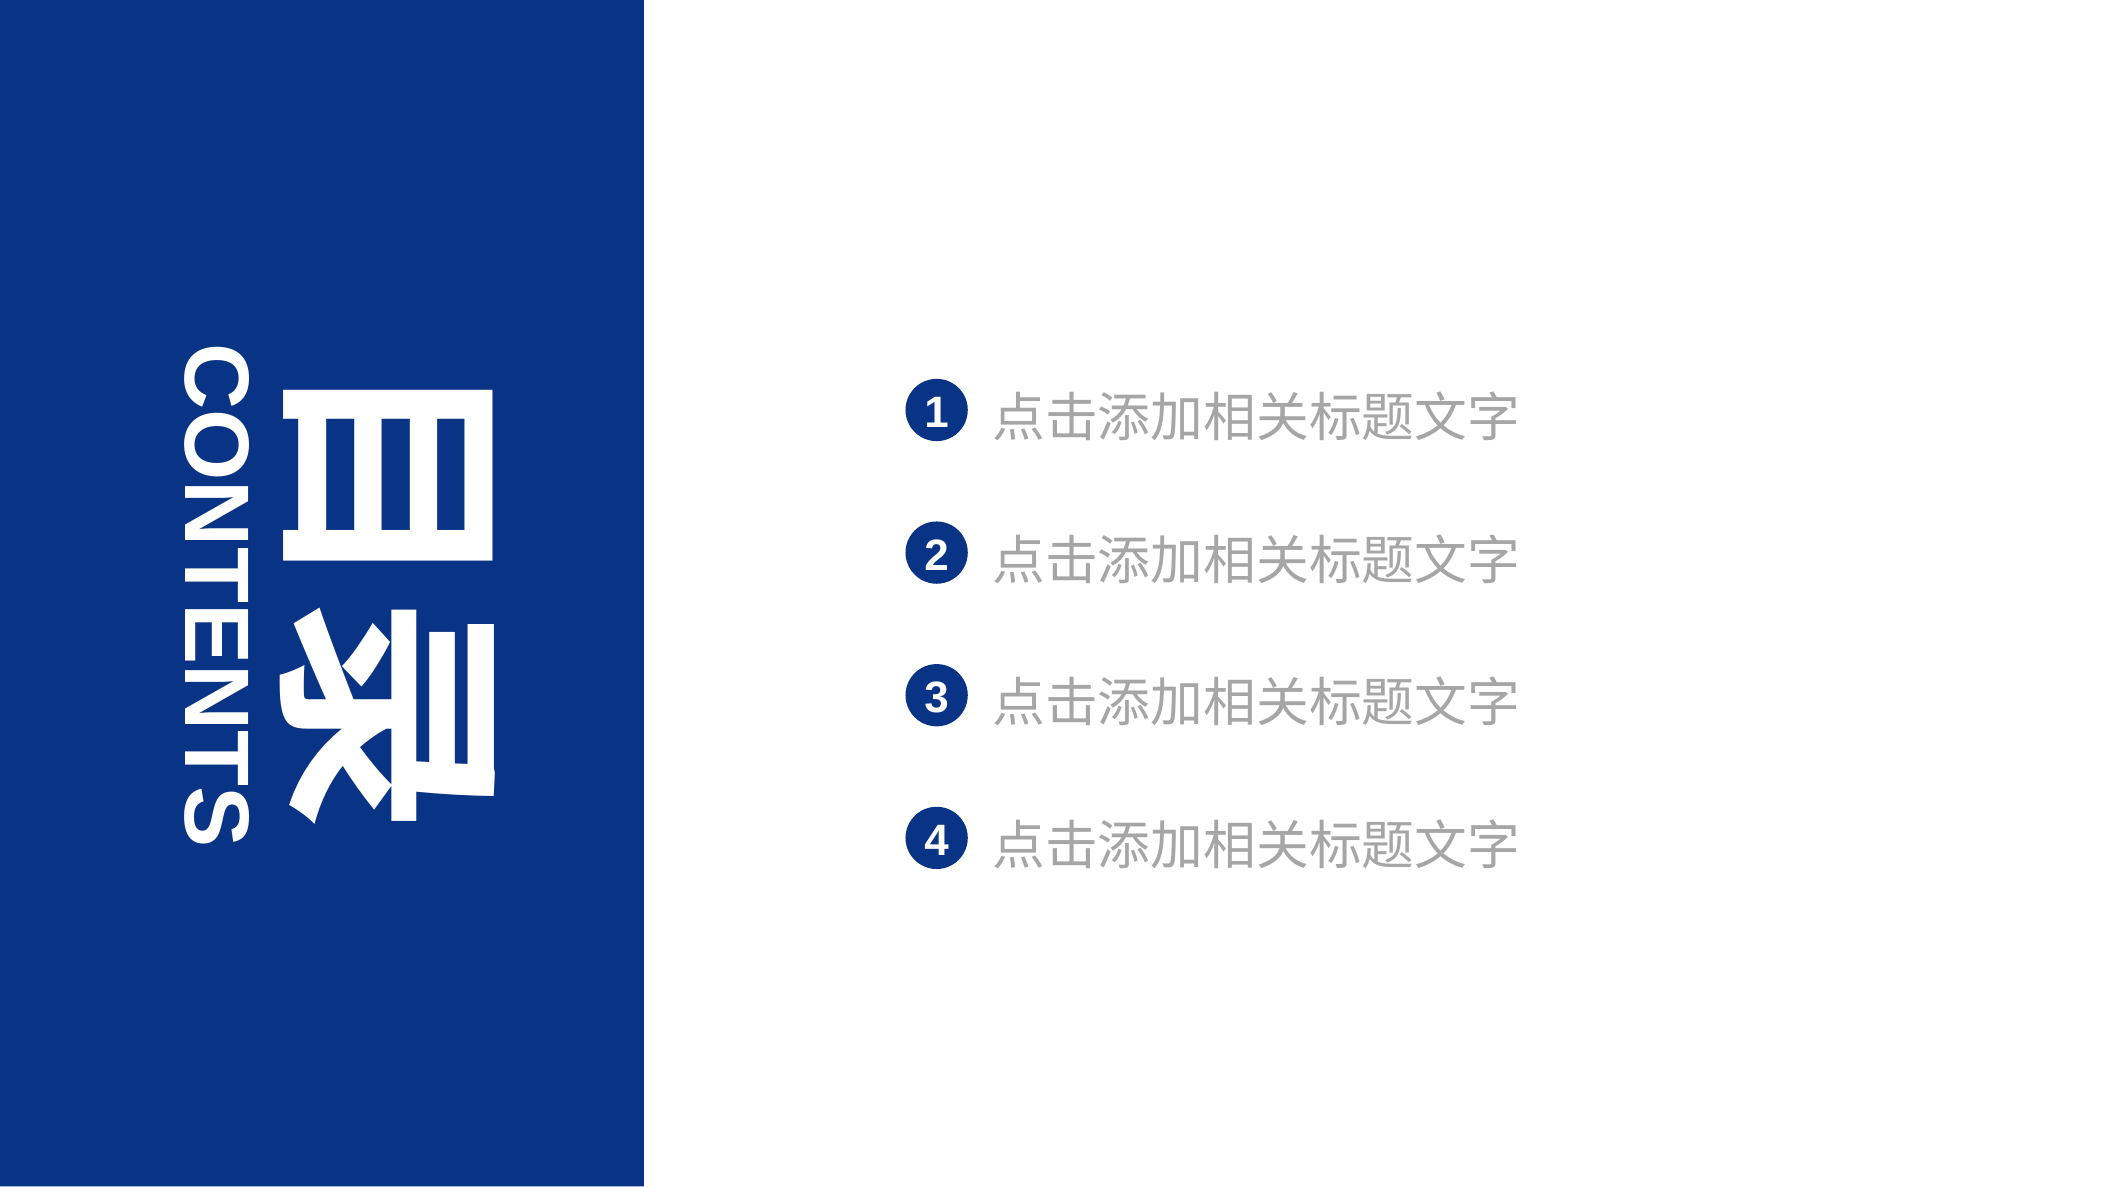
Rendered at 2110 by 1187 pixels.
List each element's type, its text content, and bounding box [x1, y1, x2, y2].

text_box 2 [904, 520, 969, 585]
text_box 4 [904, 805, 969, 871]
text_box [0, 0, 645, 1187]
text_box CONTENTS [166, 324, 277, 867]
text_box 1 [904, 377, 969, 443]
text_box 3 [904, 663, 969, 728]
text_box 目录 [253, 284, 544, 907]
